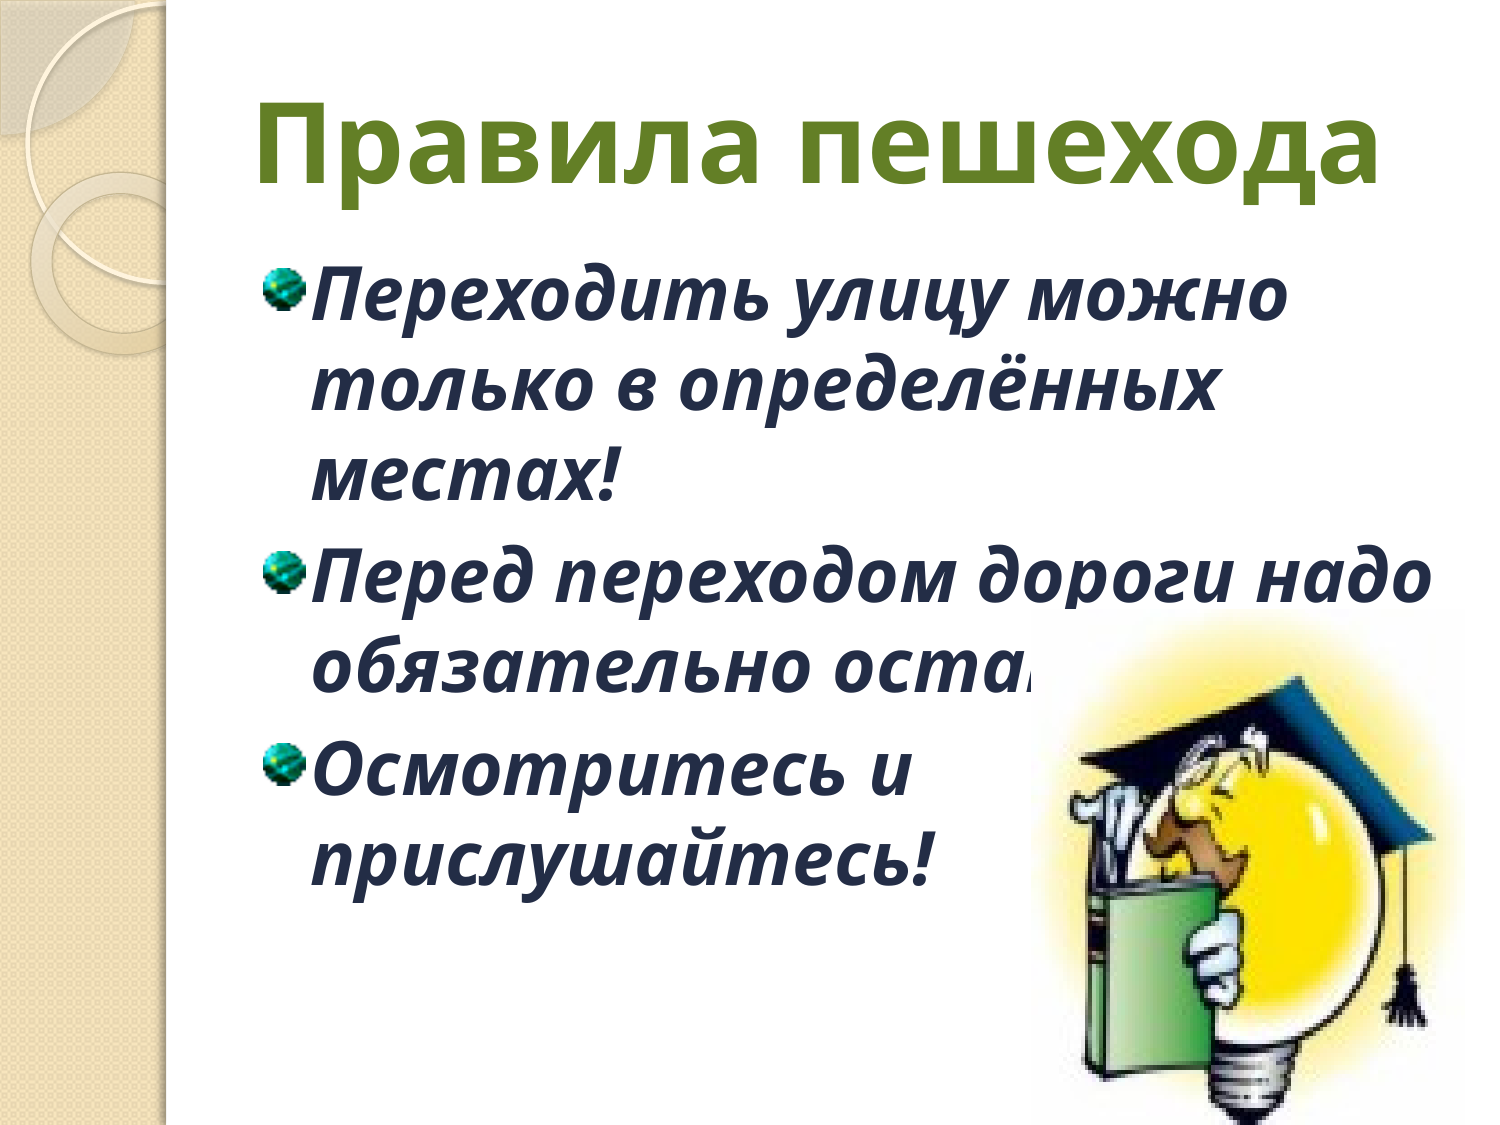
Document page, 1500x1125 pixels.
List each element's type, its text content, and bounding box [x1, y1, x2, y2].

title Правила пешехода [235, 45, 1466, 233]
picture [1030, 609, 1466, 1125]
picture [263, 551, 306, 594]
list Переходить улицу можно только в определённых местах! Перед переходом дороги надо обязательно остановиться! Осмотритесь и прислушайтесь! [235, 237, 1466, 1025]
picture [263, 743, 306, 786]
picture [263, 268, 306, 311]
